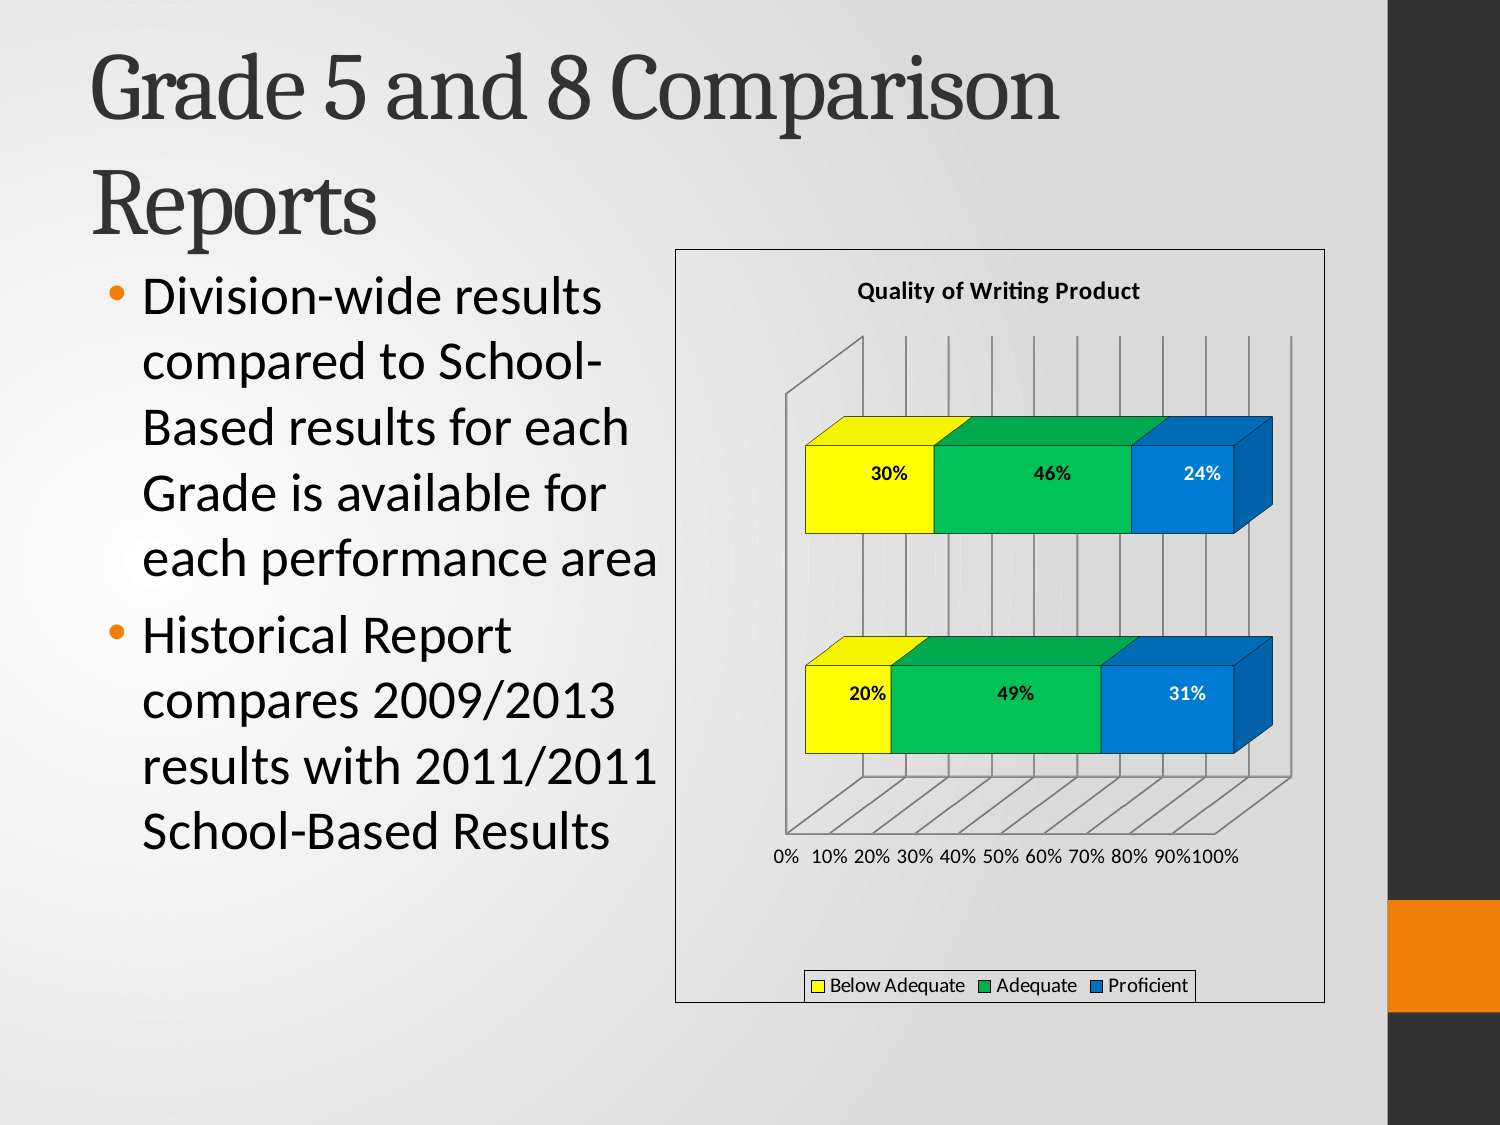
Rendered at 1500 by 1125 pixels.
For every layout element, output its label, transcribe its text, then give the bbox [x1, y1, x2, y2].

chart [674, 249, 1326, 1004]
title Grade 5 and 8 Comparison Reports [75, 45, 1325, 233]
list Division-wide results compared to School-Based results for each Grade is available for each performance area Historical Report compares 2009/2013 results with 2011/2011 School-Based Results [75, 251, 673, 1005]
